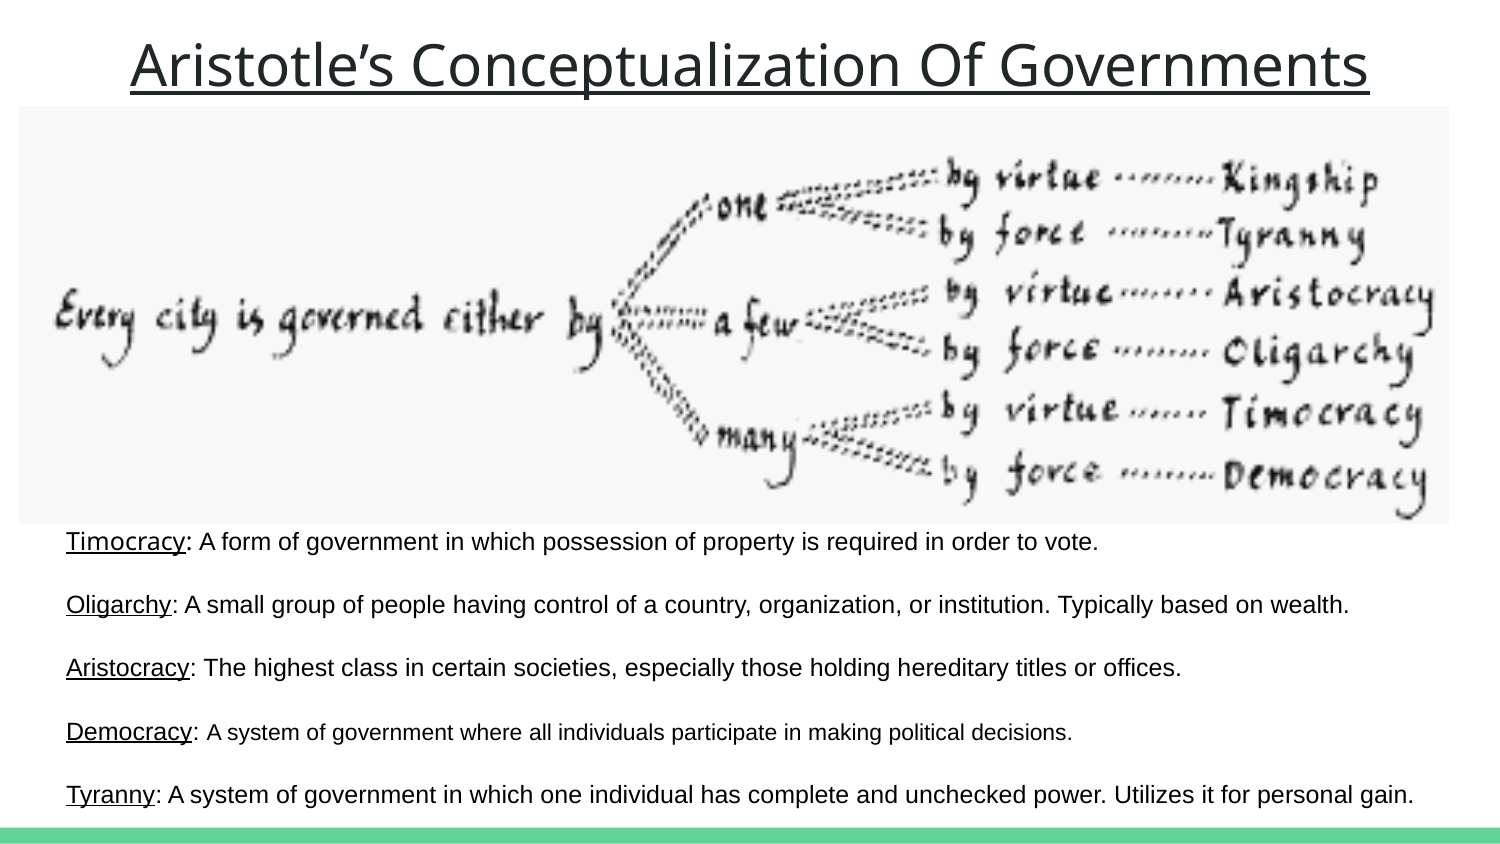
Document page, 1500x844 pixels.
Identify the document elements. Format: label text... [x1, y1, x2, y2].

title Aristotle’s Conceptualization Of Governments [51, 12, 1449, 106]
picture [19, 106, 1450, 524]
list Timocracy: A form of government in which possession of property is required in order to vote. Oligarchy: A small group of people having control of a country, organization, or institution. Typically based on wealth. Aristocracy: The highest class in certain societies, especially those holding hereditary titles or offices. Democracy: A system of government where all individuals participate in making political decisions. Tyranny: A system of government in which one individual has complete and unchecked power. Utilizes it for personal gain. [51, 531, 1449, 677]
